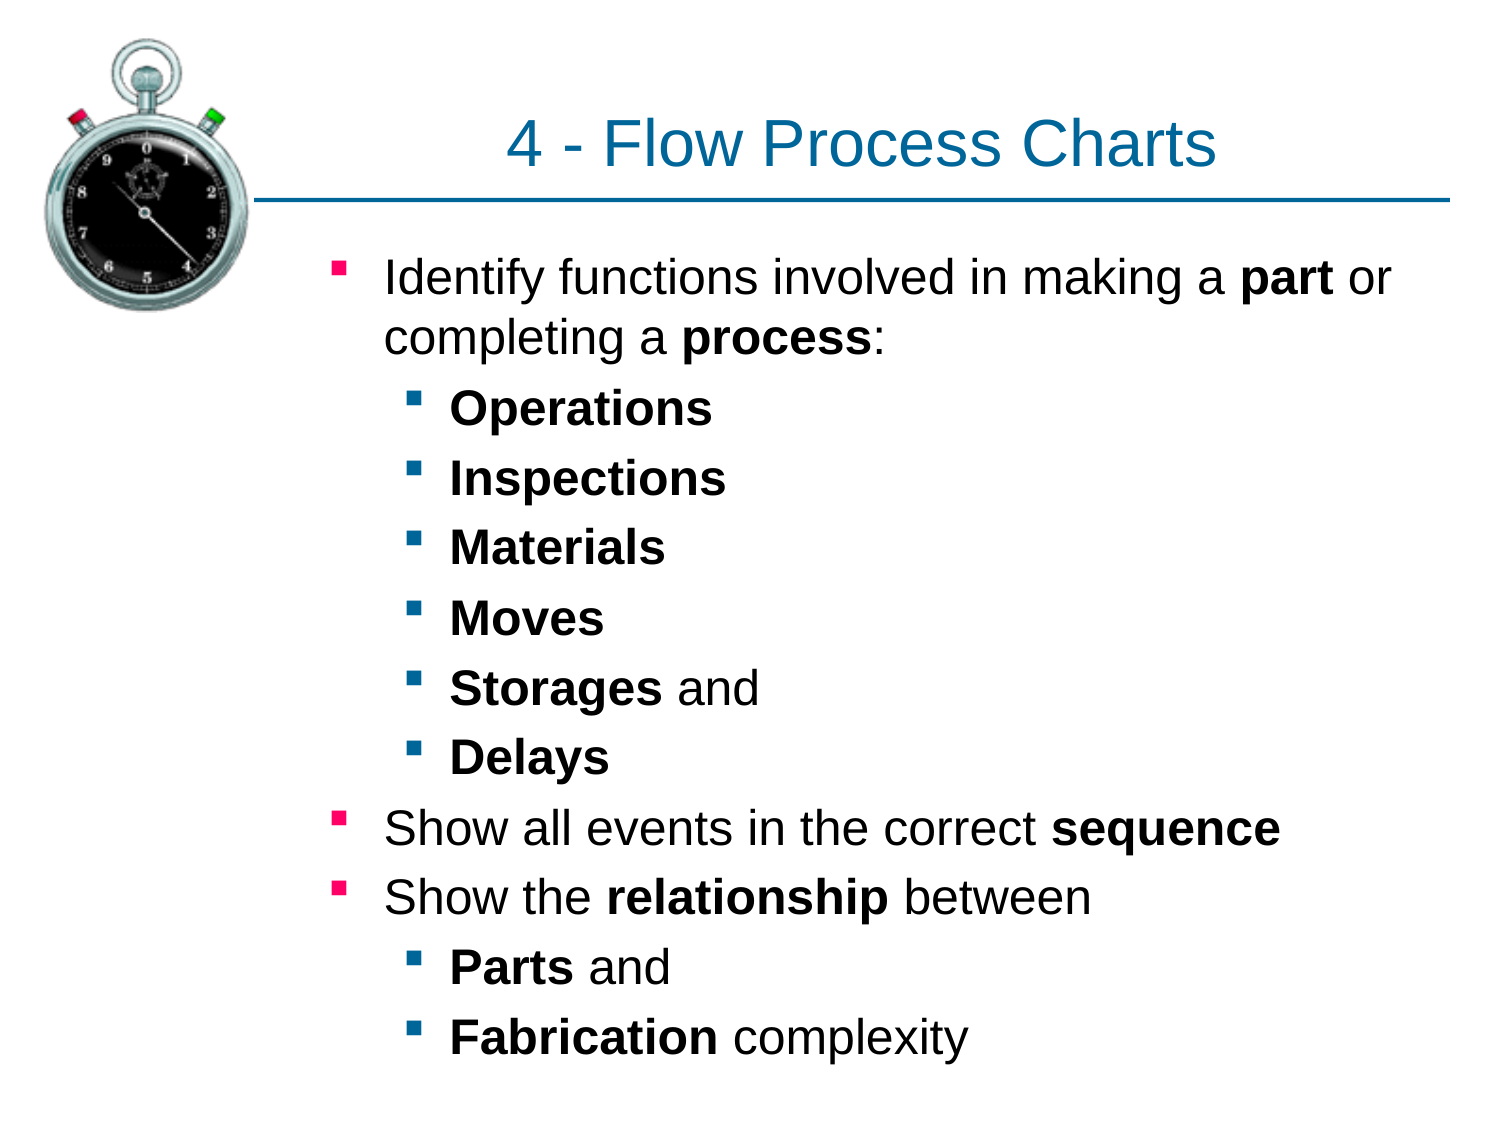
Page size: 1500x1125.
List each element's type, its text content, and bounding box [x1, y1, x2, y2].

title 4 - Flow Process Charts [275, 37, 1450, 188]
picture [37, 37, 254, 313]
list Identify functions involved in making a part or completing a process: Operations Inspections Materials Moves Storages and Delays Show all events in the correct sequence Show the relationship between Parts and Fabrication complexity [312, 237, 1488, 1113]
